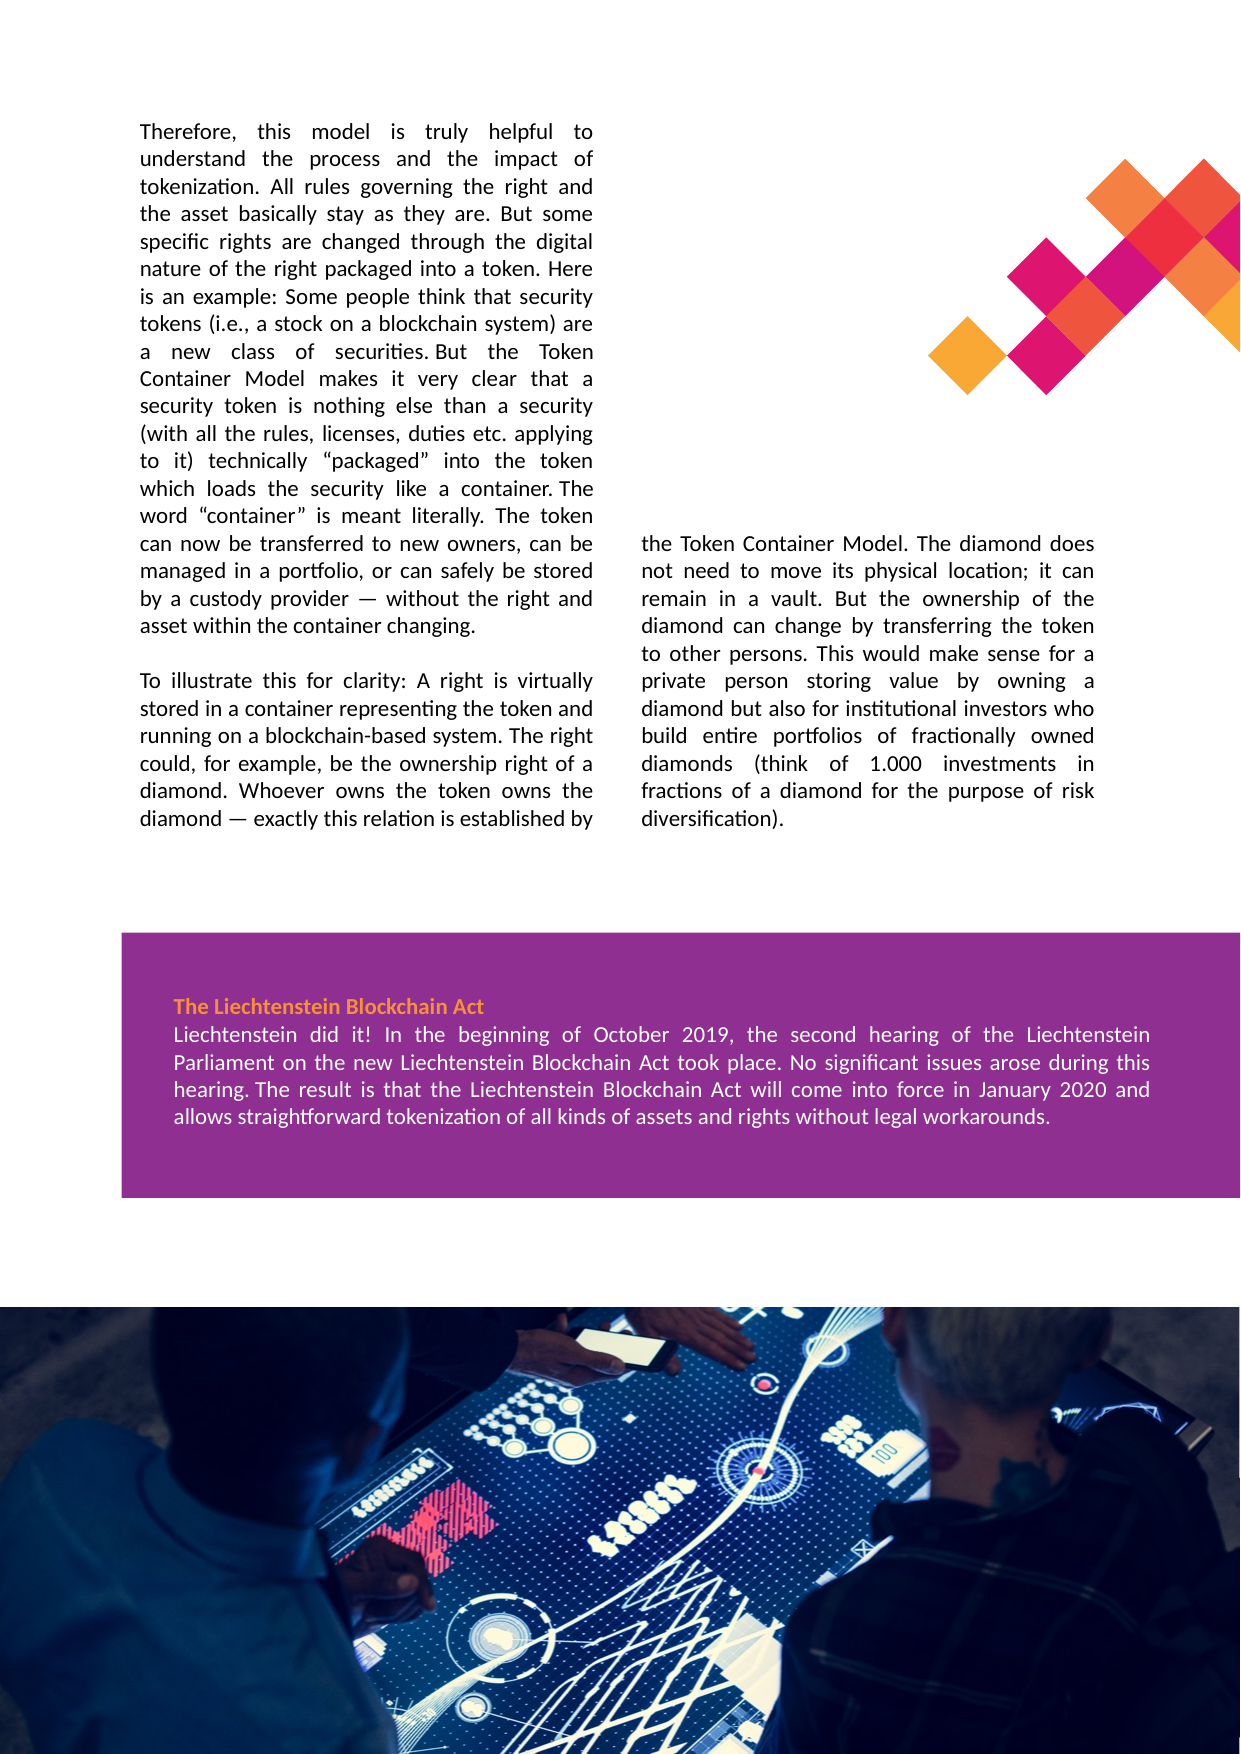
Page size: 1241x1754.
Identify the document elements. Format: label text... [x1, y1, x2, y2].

text_box [121, 932, 1241, 1198]
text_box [939, 158, 1241, 396]
text_box The Liechtenstein Blockchain Act Liechtenstein did it! In the beginning of October 2019, the second hearing of the Liechtenstein Parliament on the new Liechtenstein Blockchain Act took place. No significant issues arose during this hearing. The result is that the Liechtenstein Blockchain Act will come into force in January 2020 and allows straightforward tokenization of all kinds of assets and rights without legal workarounds. [158, 984, 1167, 1171]
text_box Therefore, this model is truly helpful to understand the process and the impact of tokenization. All rules governing the right and the asset basically stay as they are. But some specific rights are changed through the digital nature of the right packaged into a token. Here is an example: Some people think that security tokens (i.e., a stock on a blockchain system) are a new class of securities. But the Token Container Model makes it very clear that a security token is nothing else than a security (with all the rules, licenses, duties etc. applying to it) technically “packaged” into the token which loads the security like a container. The word “container” is meant literally. The token can now be transferred to new owners, can be managed in a portfolio, or can safely be stored by a custody provider — without the right and asset within the container changing. To illustrate this for clarity: A right is virtually stored in a container representing the token and running on a blockchain-based system. The right could, for example, be the ownership right of a diamond. Whoever owns the token owns the diamond — exactly this relation is established by the Token Container Model. The diamond does not need to move its physical location; it can remain in a vault. But the ownership of the diamond can change by transferring the token to other persons. This would make sense for a private person storing value by owning a diamond but also for institutional investors who build entire portfolios of fractionally owned diamonds (think of 1.000 investments in fractions of a diamond for the purpose of risk diversification). [124, 109, 1111, 848]
picture [0, 1307, 1241, 1754]
